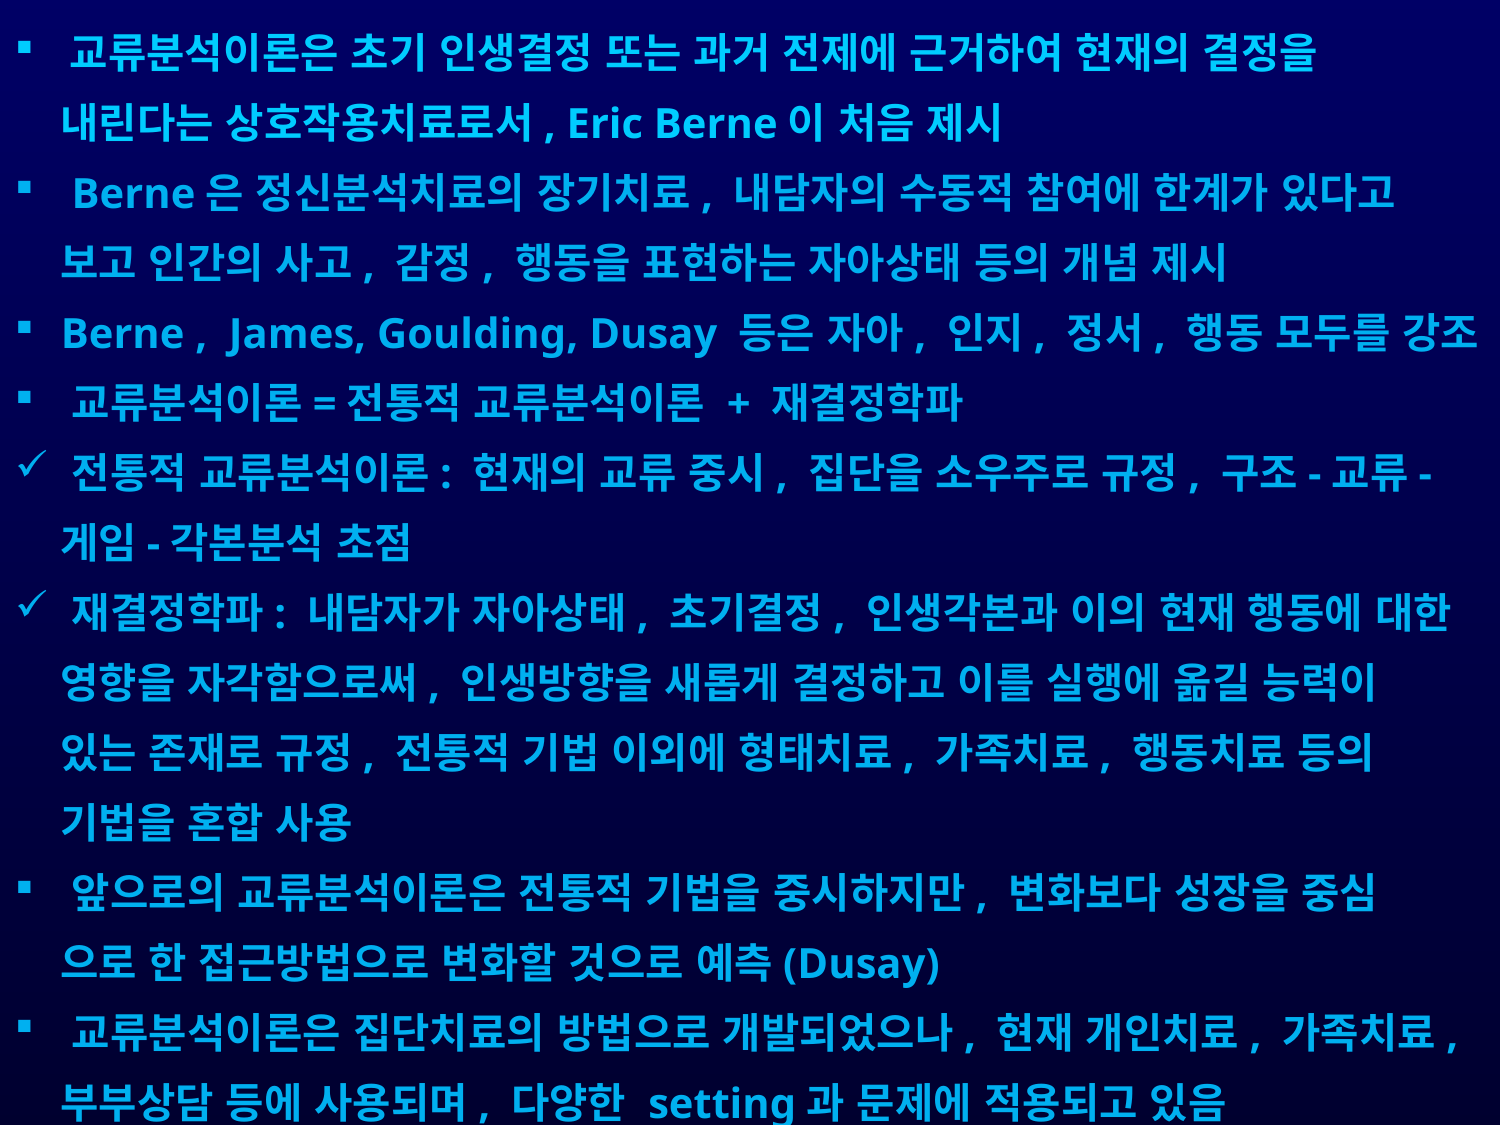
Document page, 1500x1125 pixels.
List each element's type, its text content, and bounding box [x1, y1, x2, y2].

text_box 교류분석이론은 초기 인생결정 또는 과거 전제에 근거하여 현재의 결정을 내린다는 상호작용치료로서, Eric Berne이 처음 제시 Berne은 정신분석치료의 장기치료, 내담자의 수동적 참여에 한계가 있다고 보고 인간의 사고, 감정, 행동을 표현하는 자아상태 등의 개념 제시 Berne , James, Goulding, Dusay 등은 자아, 인지, 정서, 행동 모두를 강조 교류분석이론=전통적 교류분석이론 + 재결정학파 전통적 교류분석이론: 현재의 교류 중시, 집단을 소우주로 규정, 구조-교류- 게임-각본분석 초점 재결정학파: 내담자가 자아상태, 초기결정, 인생각본과 이의 현재 행동에 대한 영향을 자각함으로써, 인생방향을 새롭게 결정하고 이를 실행에 옮길 능력이 있는 존재로 규정, 전통적 기법 이외에 형태치료, 가족치료, 행동치료 등의 기법을 혼합 사용 앞으로의 교류분석이론은 전통적 기법을 중시하지만, 변화보다 성장을 중심 으로 한 접근방법으로 변화할 것으로 예측(Dusay) 교류분석이론은 집단치료의 방법으로 개발되었으나, 현재 개인치료, 가족치료, 부부상담 등에 사용되며, 다양한 setting과 문제에 적용되고 있음 [0, 0, 1500, 1125]
